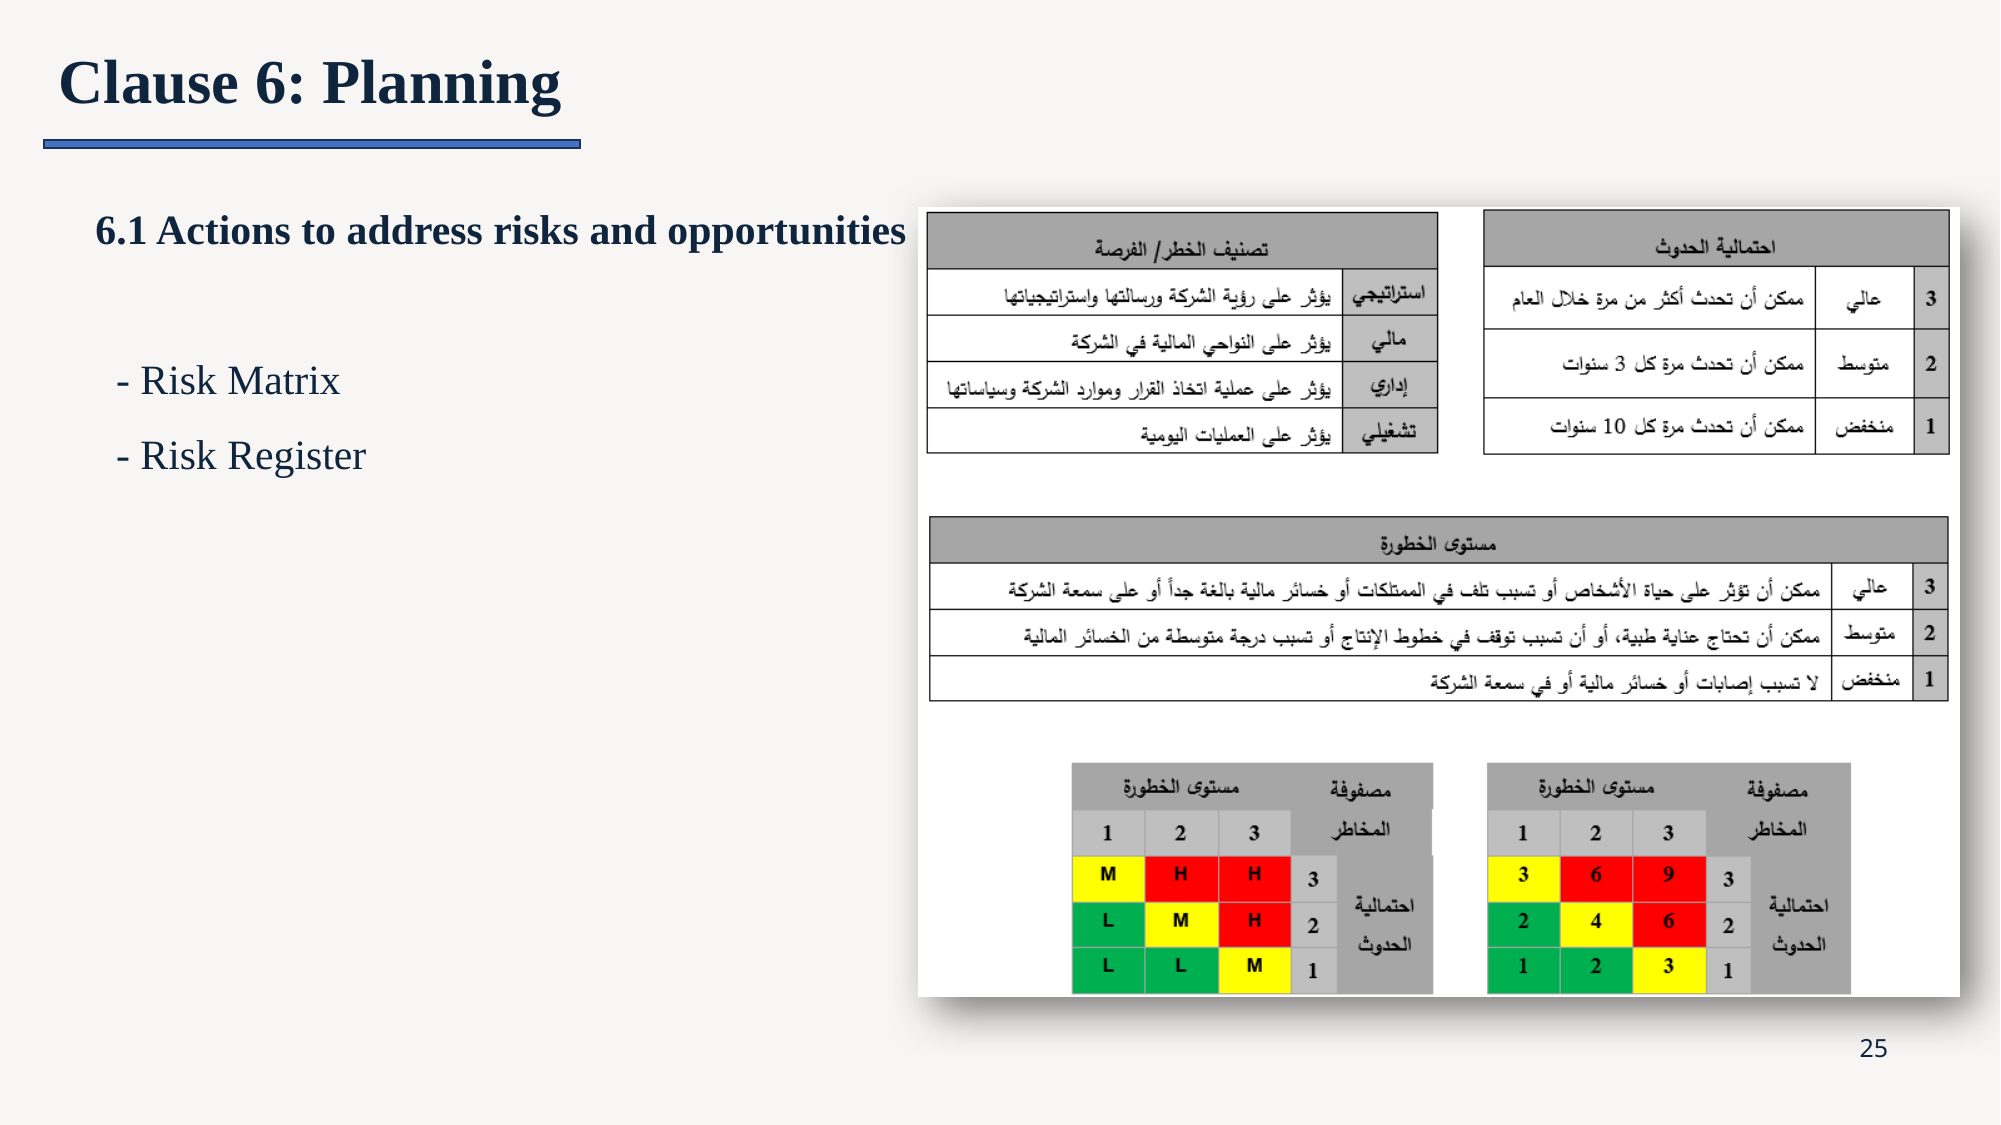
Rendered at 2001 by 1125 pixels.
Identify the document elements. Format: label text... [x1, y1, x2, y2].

title Clause 6: Planning [43, 26, 1283, 141]
text_box [43, 139, 581, 149]
picture [918, 207, 1960, 997]
text_box - Risk Matrix - Risk Register [101, 350, 423, 486]
slide_number 25 [1836, 1045, 1912, 1080]
text_box 6.1 Actions to address risks and opportunities [80, 178, 1364, 261]
